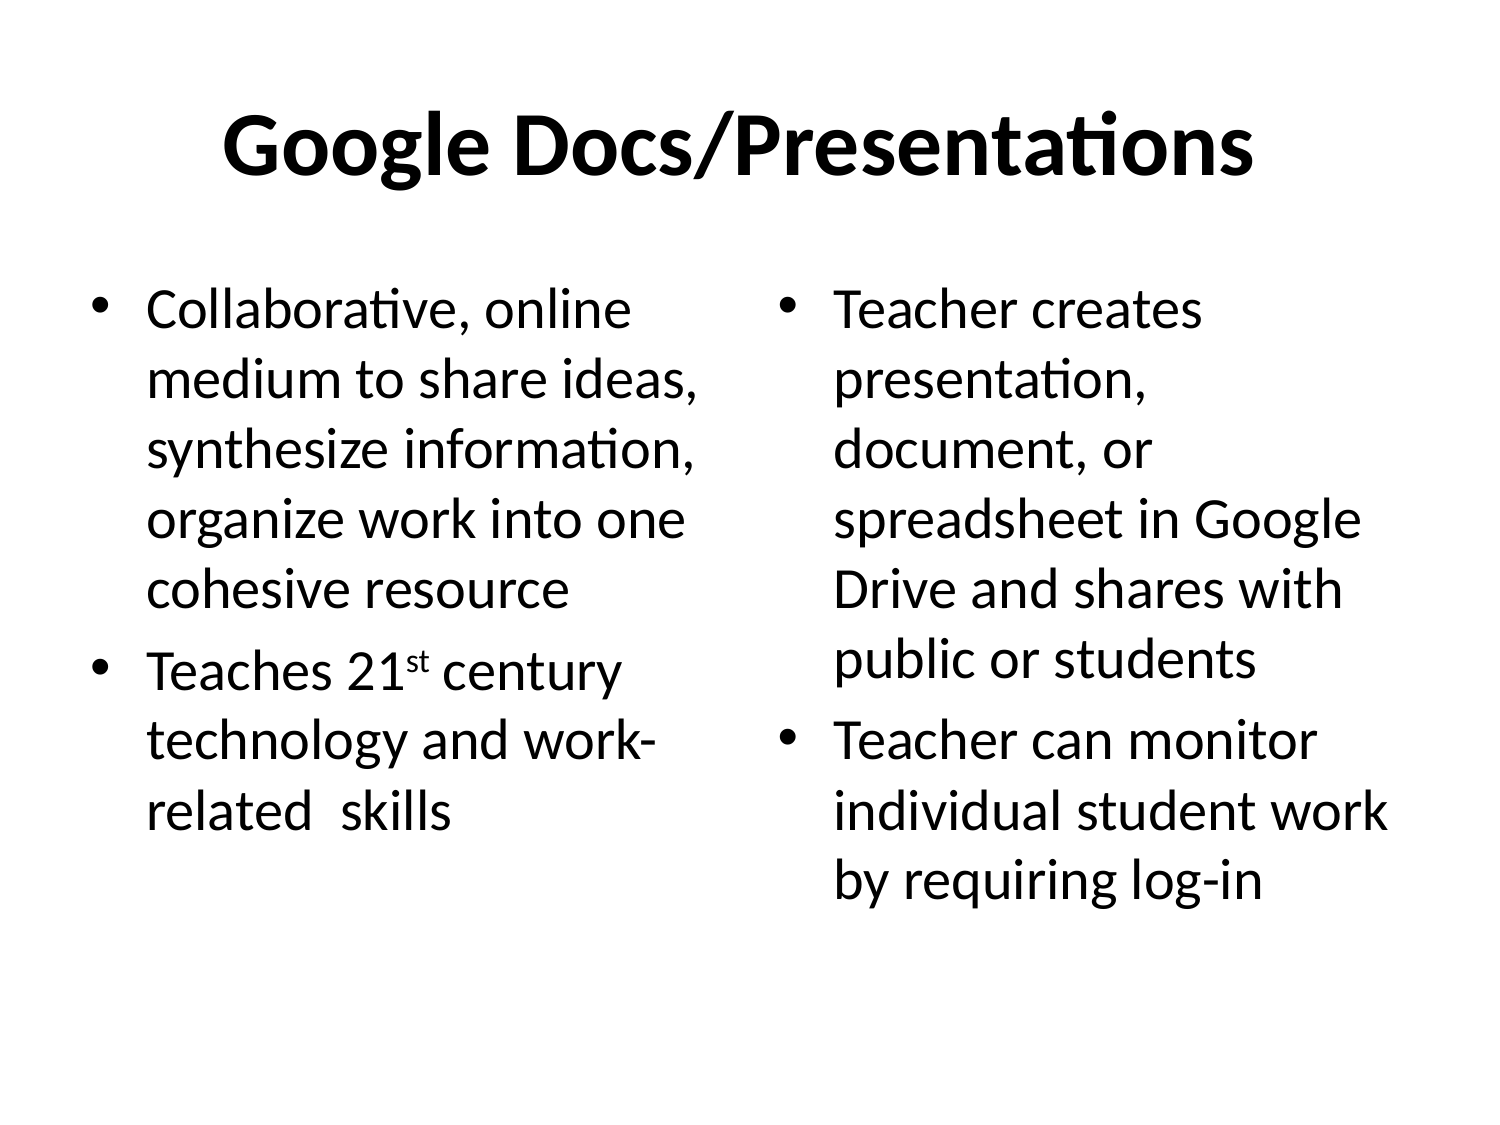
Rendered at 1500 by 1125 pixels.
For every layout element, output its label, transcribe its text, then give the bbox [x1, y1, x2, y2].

list Teacher creates presentation, document, or spreadsheet in Google Drive and shares with public or students Teacher can monitor individual student work by requiring log-in [762, 262, 1425, 1005]
title Google Docs/Presentations [75, 45, 1425, 233]
list Collaborative, online medium to share ideas, synthesize information, organize work into one cohesive resource Teaches 21st century technology and work-related skills [75, 262, 738, 1005]
